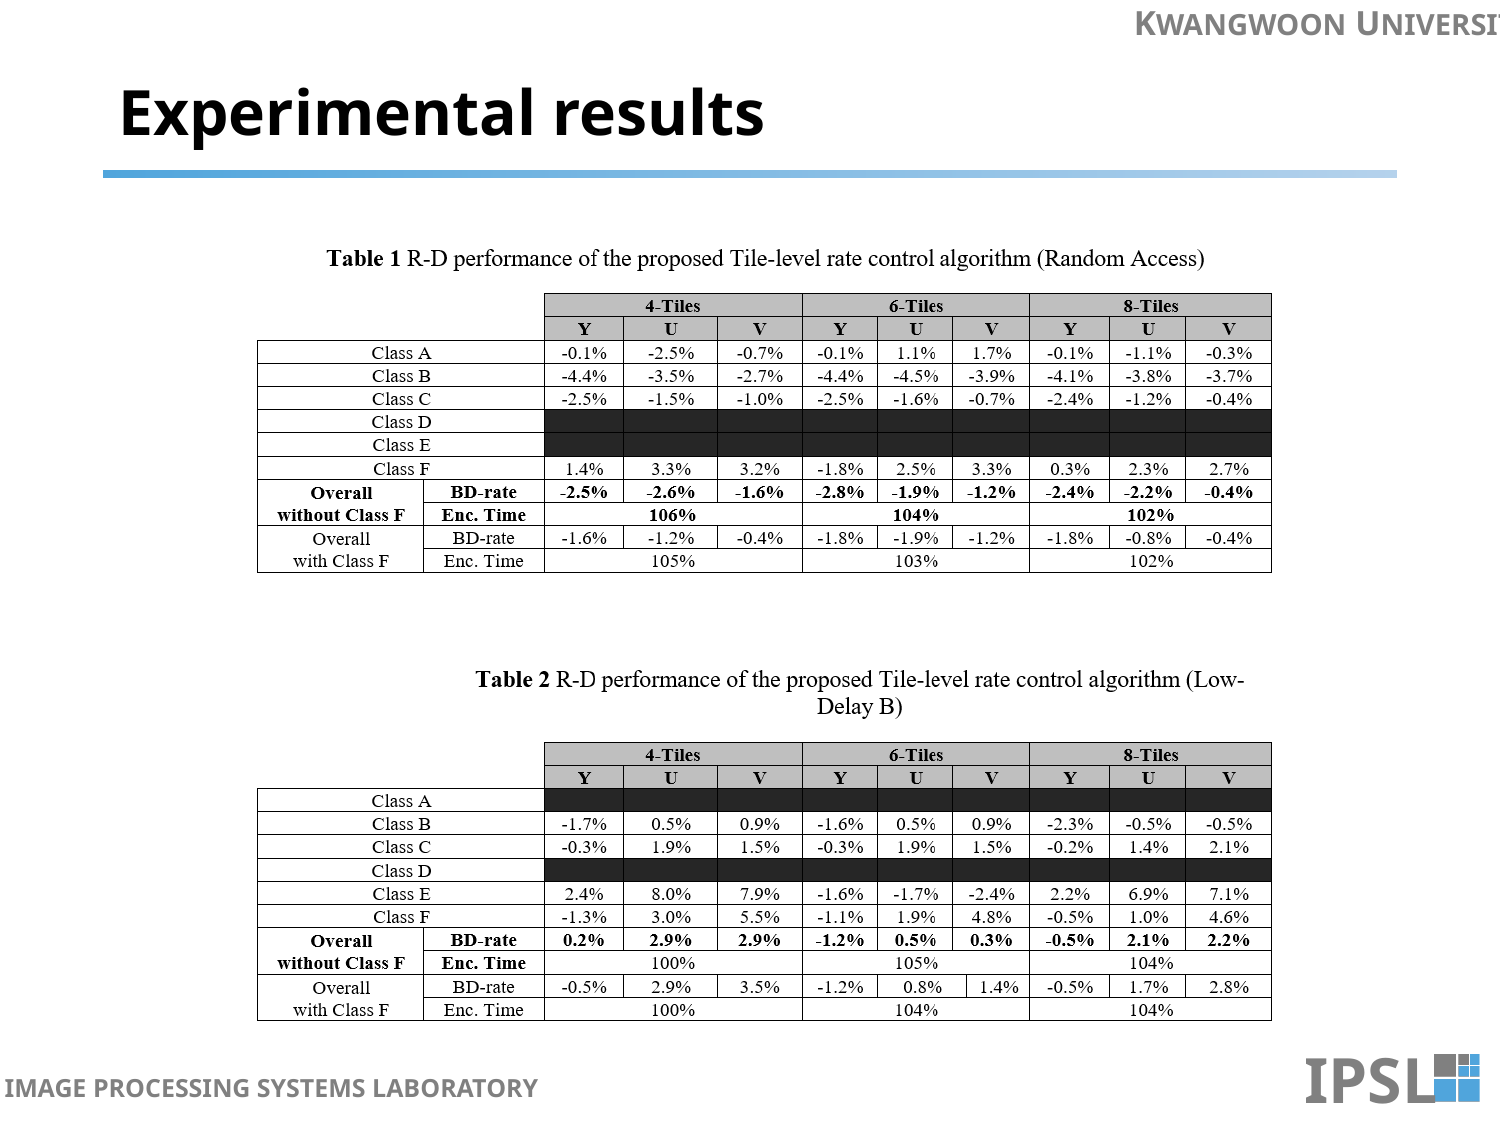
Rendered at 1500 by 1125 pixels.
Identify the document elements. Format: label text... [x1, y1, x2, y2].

title Experimental results [103, 59, 1397, 171]
picture [1430, 1050, 1480, 1108]
picture [254, 247, 1275, 1022]
